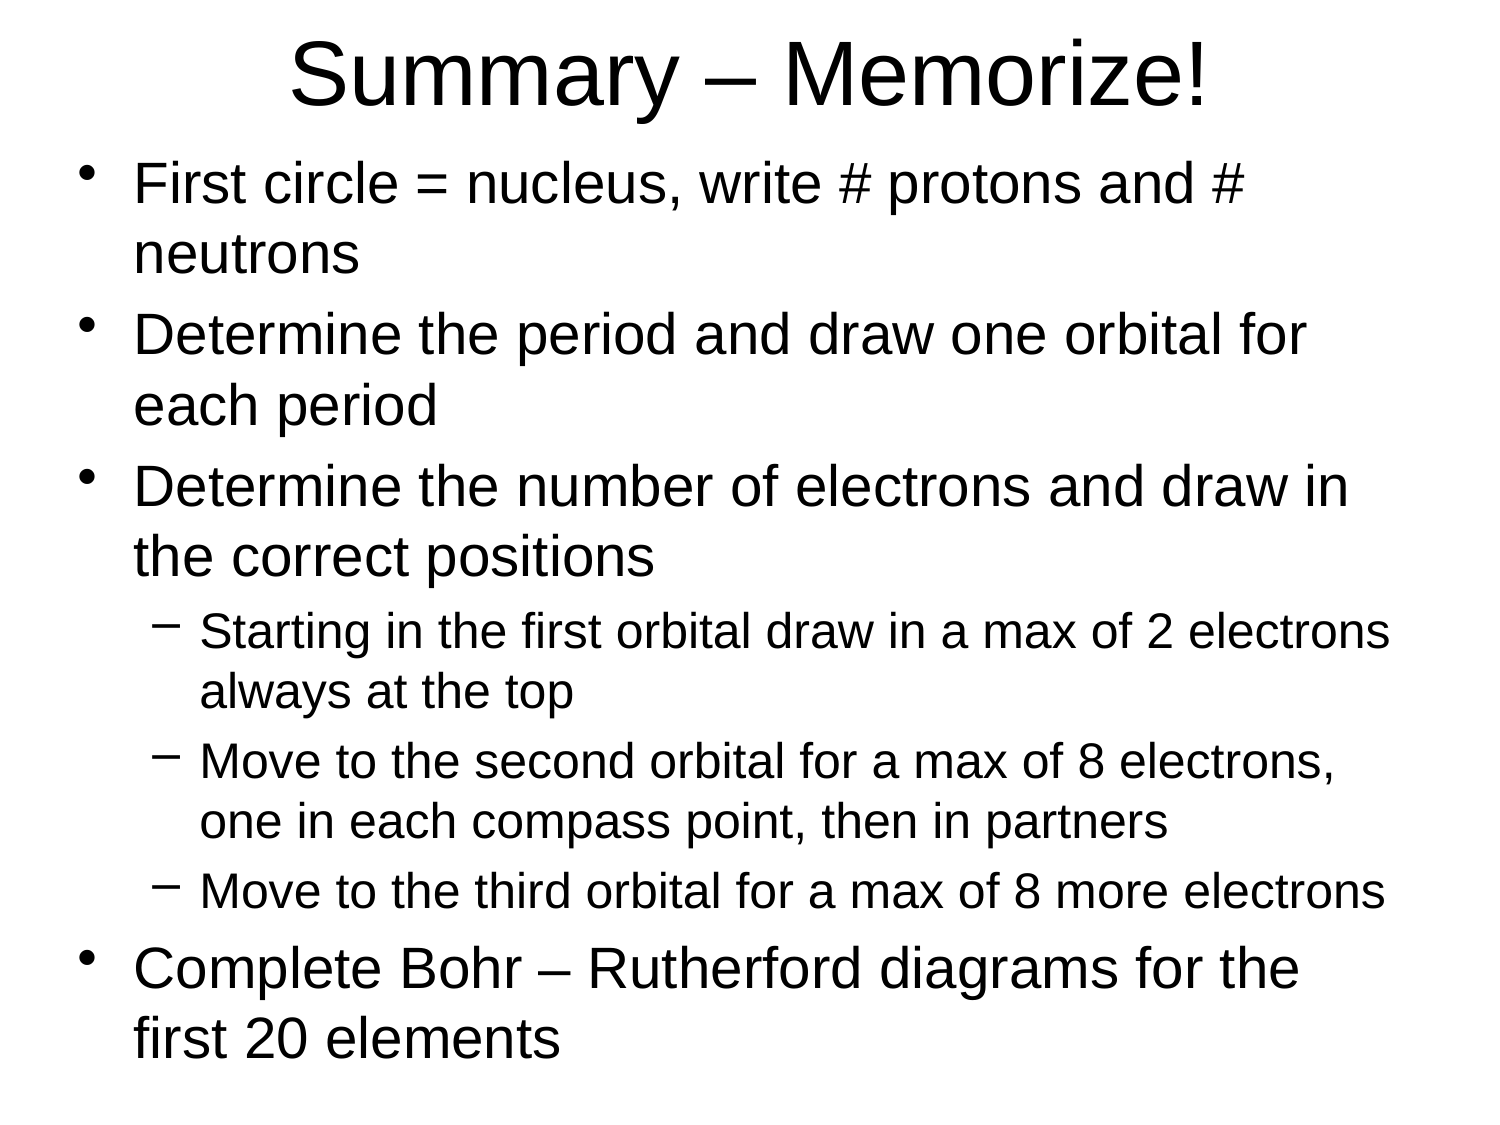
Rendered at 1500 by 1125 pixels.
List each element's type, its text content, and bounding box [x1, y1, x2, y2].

list First circle = nucleus, write # protons and # neutrons Determine the period and draw one orbital for each period Determine the number of electrons and draw in the correct positions Starting in the first orbital draw in a max of 2 electrons always at the top Move to the second orbital for a max of 8 electrons, one in each compass point, then in partners Move to the third orbital for a max of 8 more electrons Complete Bohr – Rutherford diagrams for the first 20 elements [62, 137, 1413, 1088]
title Summary – Memorize! [74, 0, 1426, 138]
